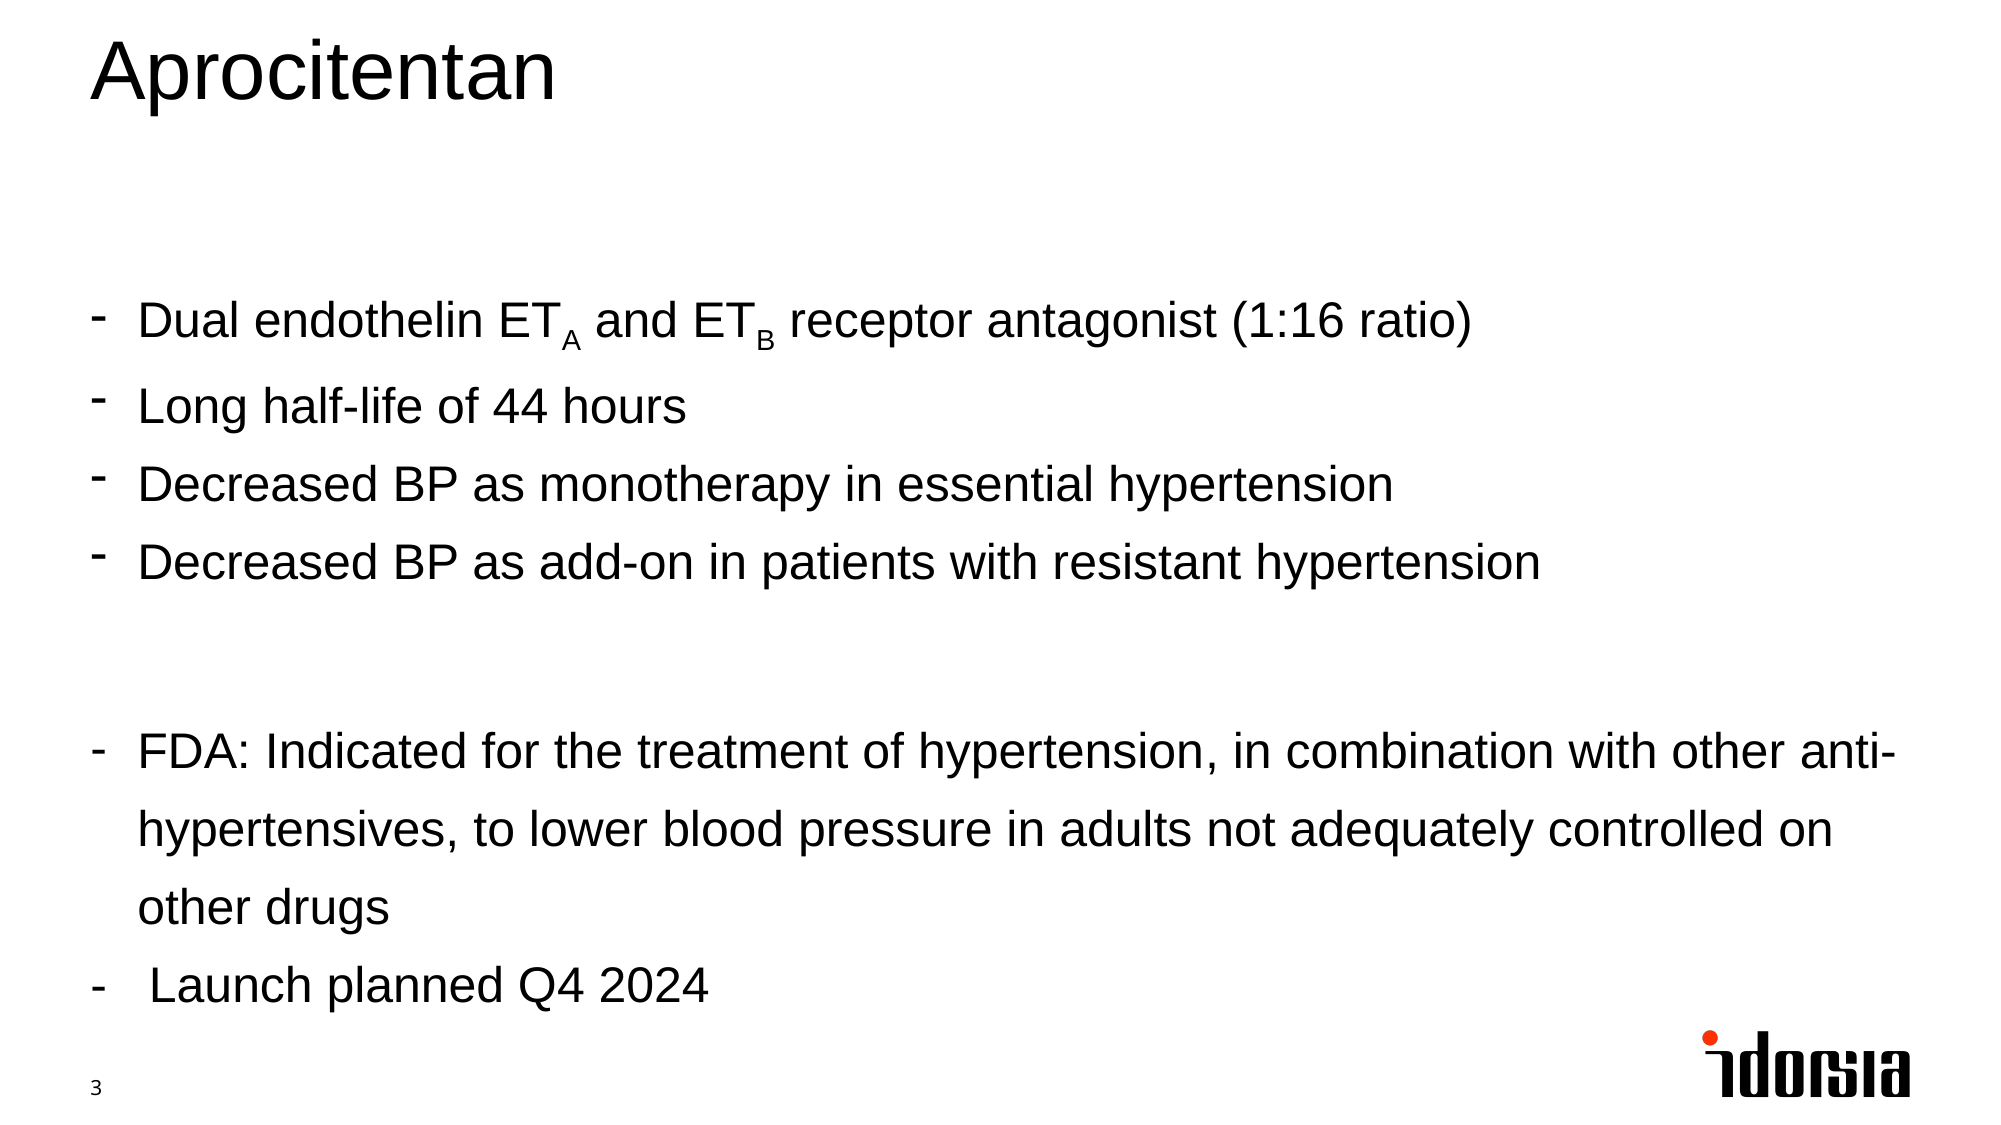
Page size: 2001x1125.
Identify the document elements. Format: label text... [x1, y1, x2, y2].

picture [1677, 1026, 1938, 1108]
list Dual endothelin ETA and ETB receptor antagonist (1:16 ratio) Long half-life of 44 hours Decreased BP as monotherapy in essential hypertension Decreased BP as add-on in patients with resistant hypertension FDA: Indicated for the treatment of hypertension, in combination with other anti-hypertensives, to lower blood pressure in adults not adequately controlled on other drugs - Launch planned Q4 2024 [90, 267, 1910, 1012]
title Aprocitentan [90, 27, 1910, 119]
slide_number 3 [90, 1074, 150, 1104]
